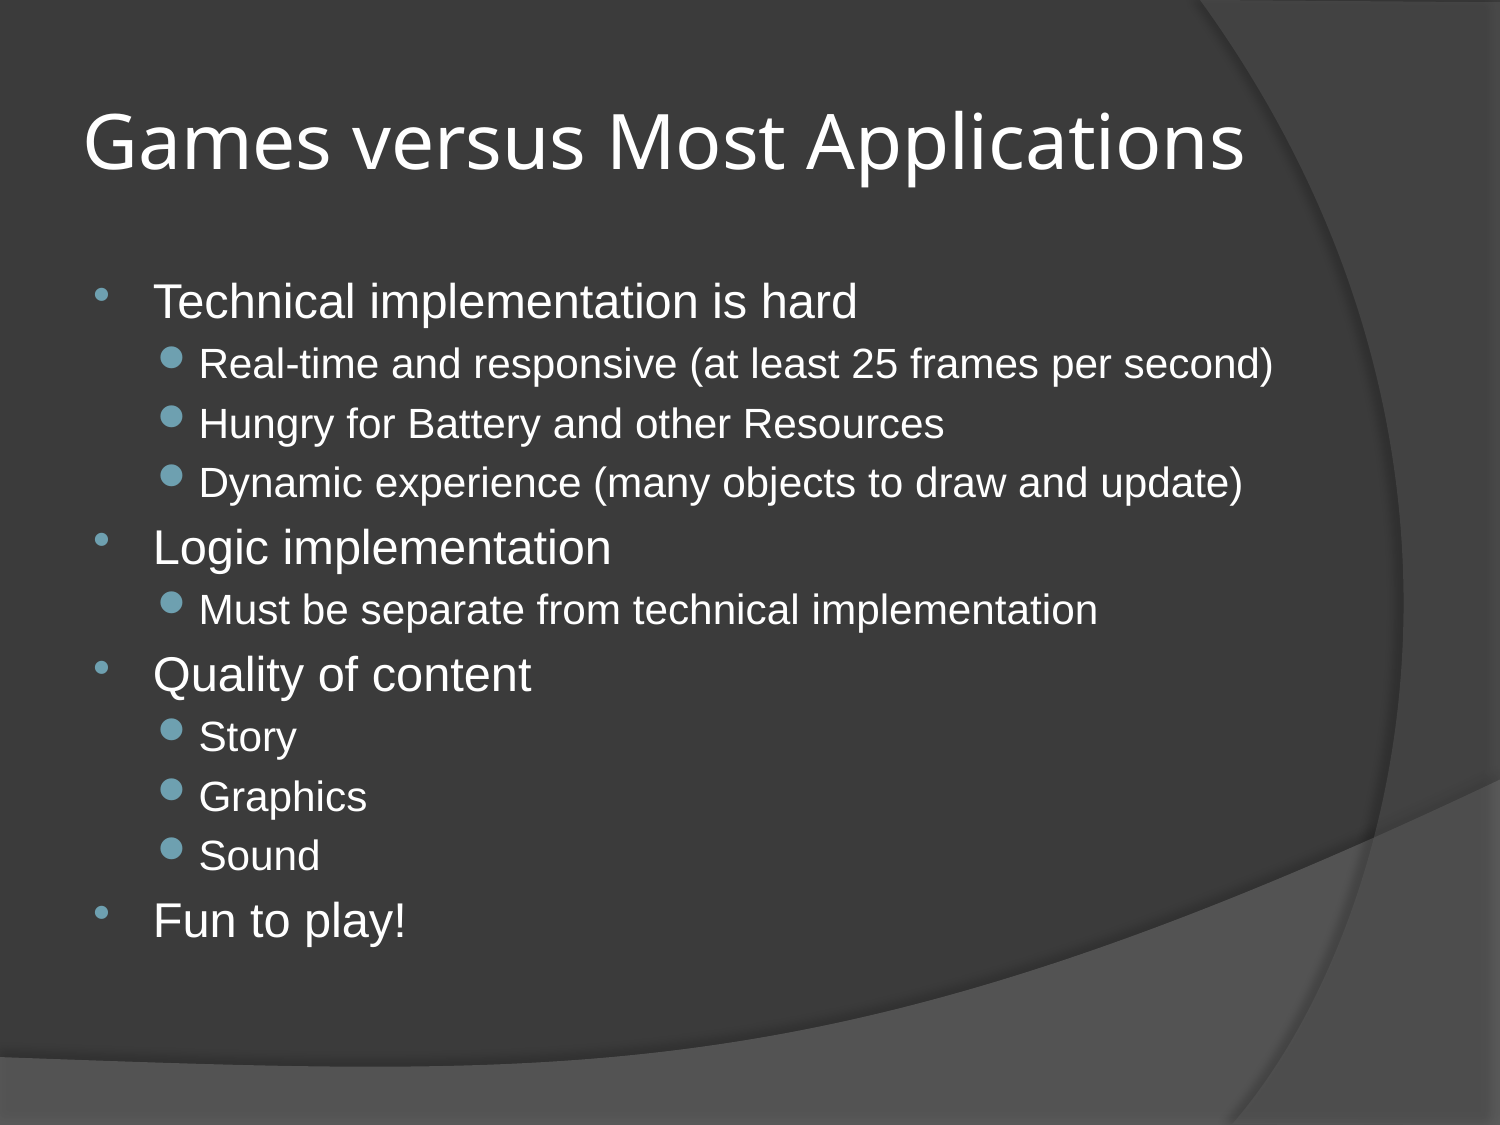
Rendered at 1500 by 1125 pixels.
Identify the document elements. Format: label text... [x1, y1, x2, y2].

list Technical implementation is hard Real-time and responsive (at least 25 frames per second) Hungry for Battery and other Resources Dynamic experience (many objects to draw and update) Logic implementation Must be separate from technical implementation Quality of content Story Graphics Sound Fun to play! [75, 262, 1300, 1005]
title Games versus Most Applications [75, 45, 1300, 233]
